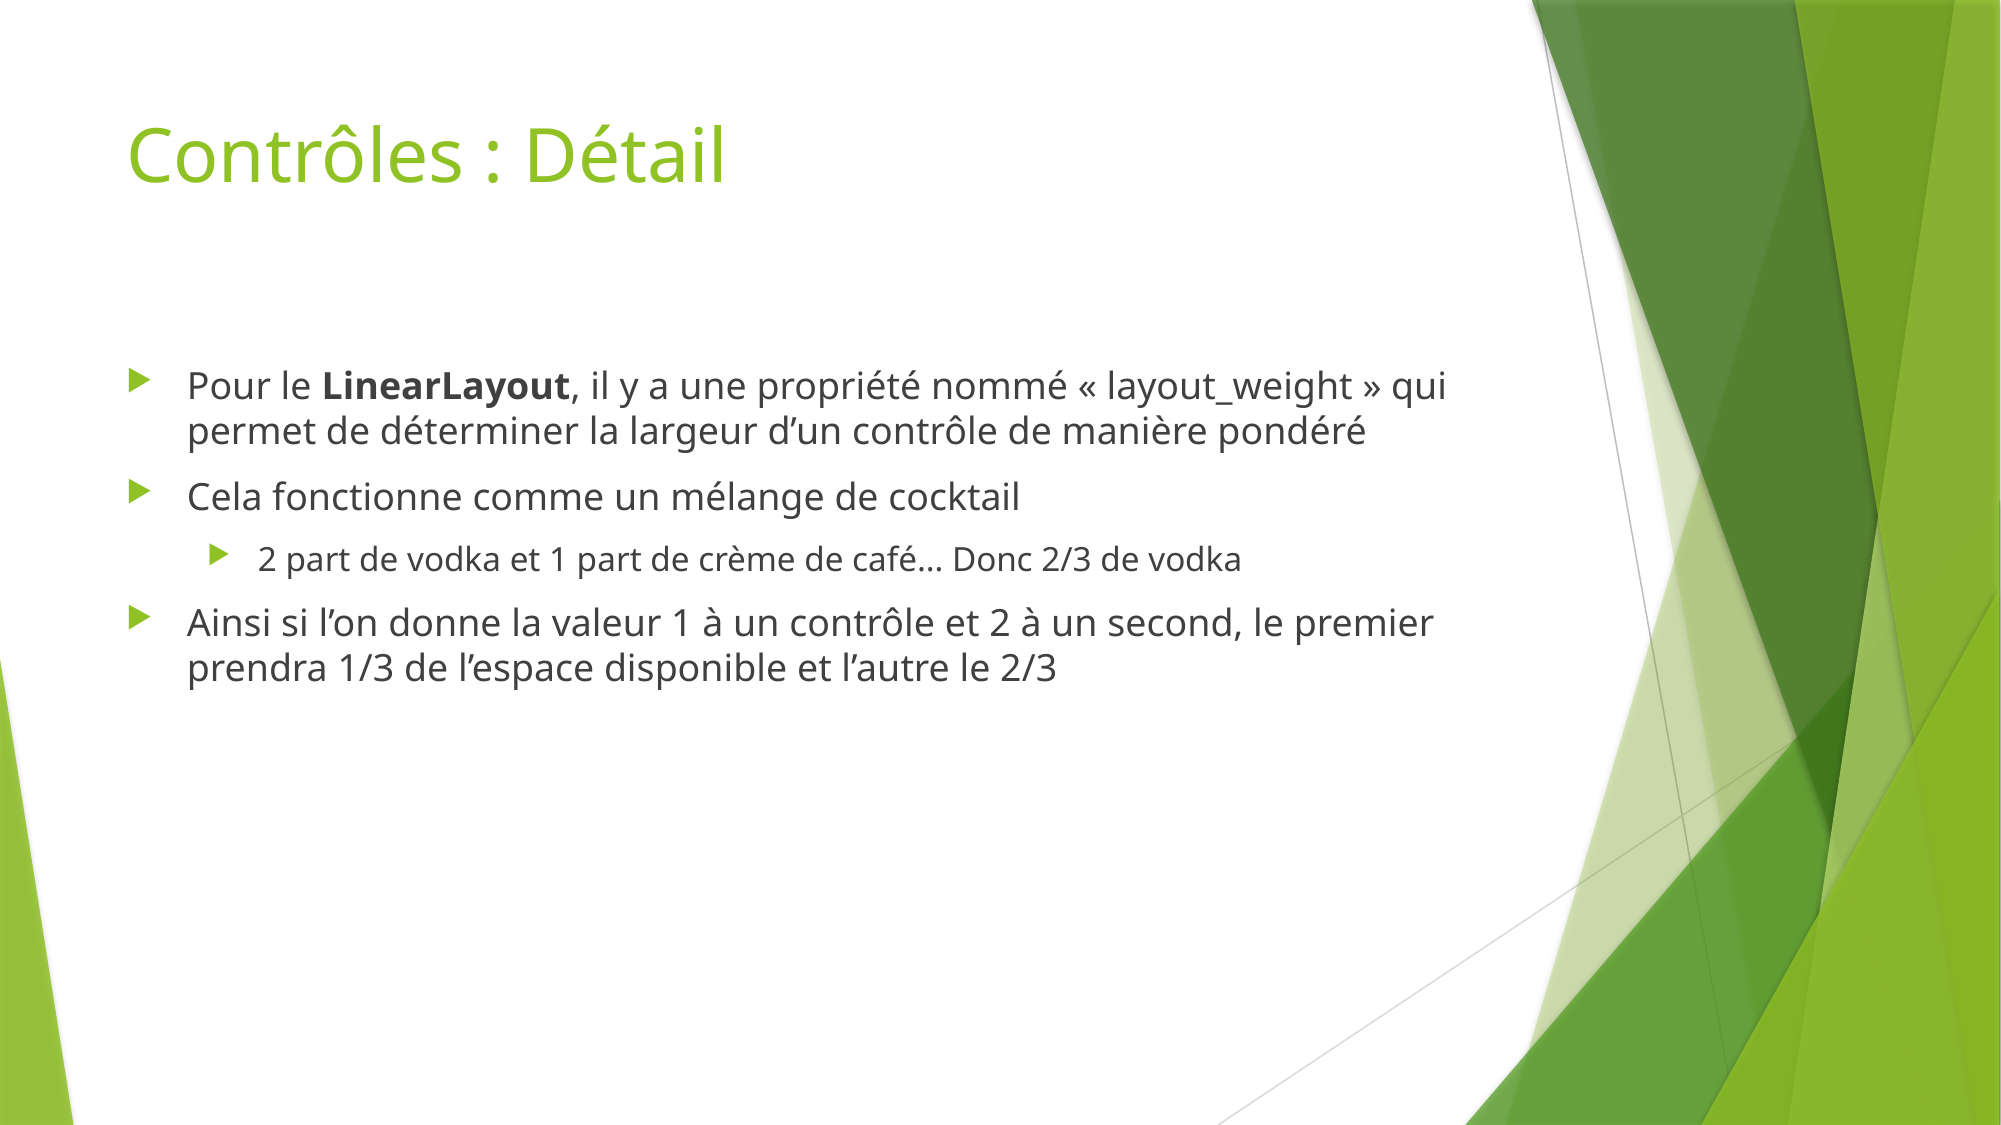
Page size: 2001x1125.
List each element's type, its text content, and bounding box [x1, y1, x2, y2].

title Contrôles : Détail [111, 99, 1522, 317]
list Pour le LinearLayout, il y a une propriété nommé « layout_weight » qui permet de déterminer la largeur d’un contrôle de manière pondéré Cela fonctionne comme un mélange de cocktail 2 part de vodka et 1 part de crème de café… Donc 2/3 de vodka Ainsi si l’on donne la valeur 1 à un contrôle et 2 à un second, le premier prendra 1/3 de l’espace disponible et l’autre le 2/3 [111, 354, 1522, 992]
